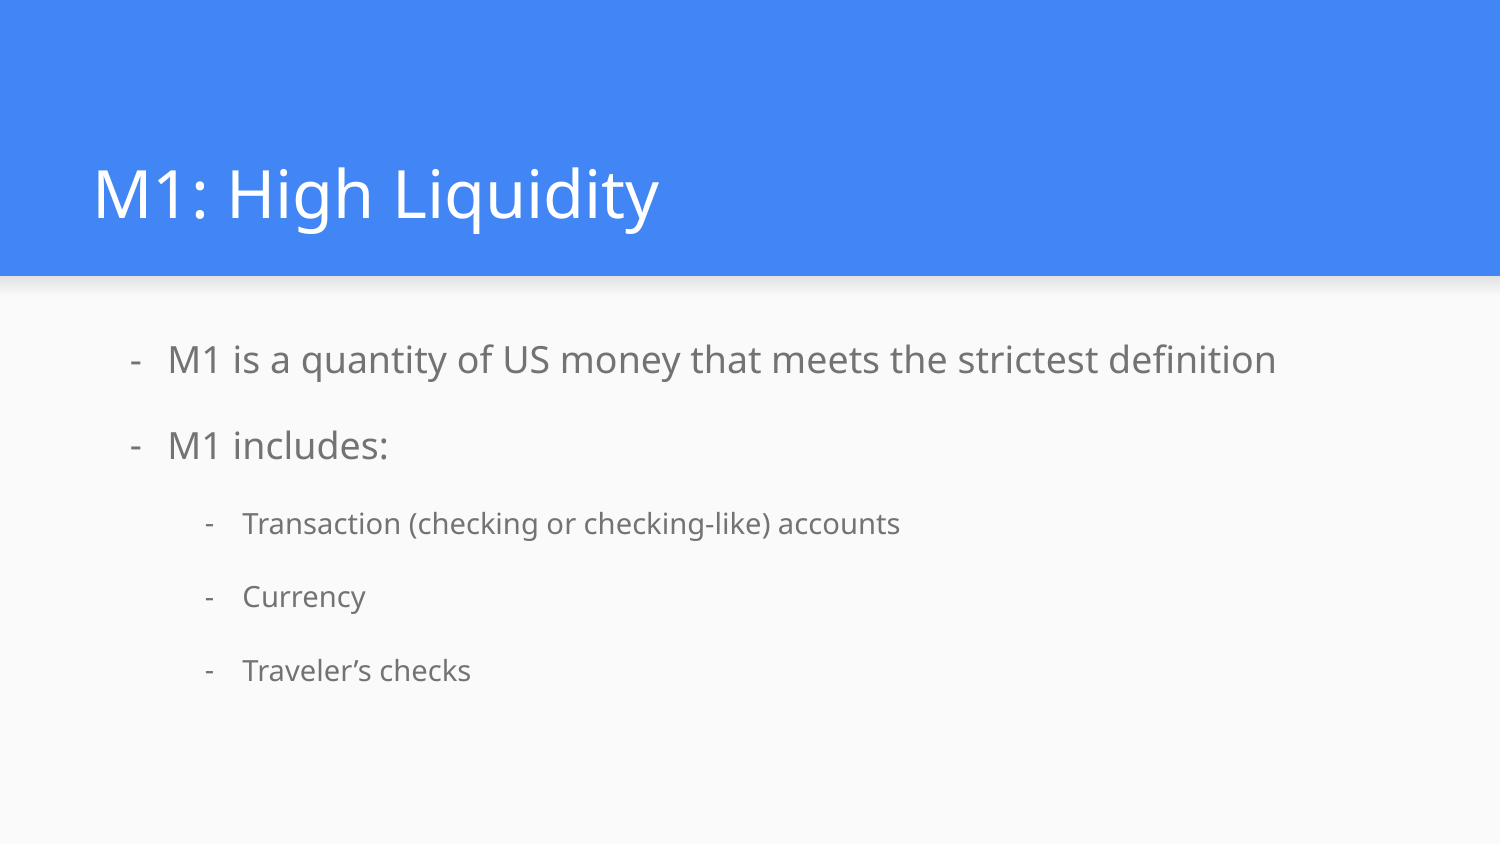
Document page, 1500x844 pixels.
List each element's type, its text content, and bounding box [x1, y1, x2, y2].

title M1: High Liquidity [77, 121, 1427, 248]
list M1 is a quantity of US money that meets the strictest definition M1 includes: Transaction (checking or checking-like) accounts Currency Traveler’s checks [77, 314, 1427, 760]
